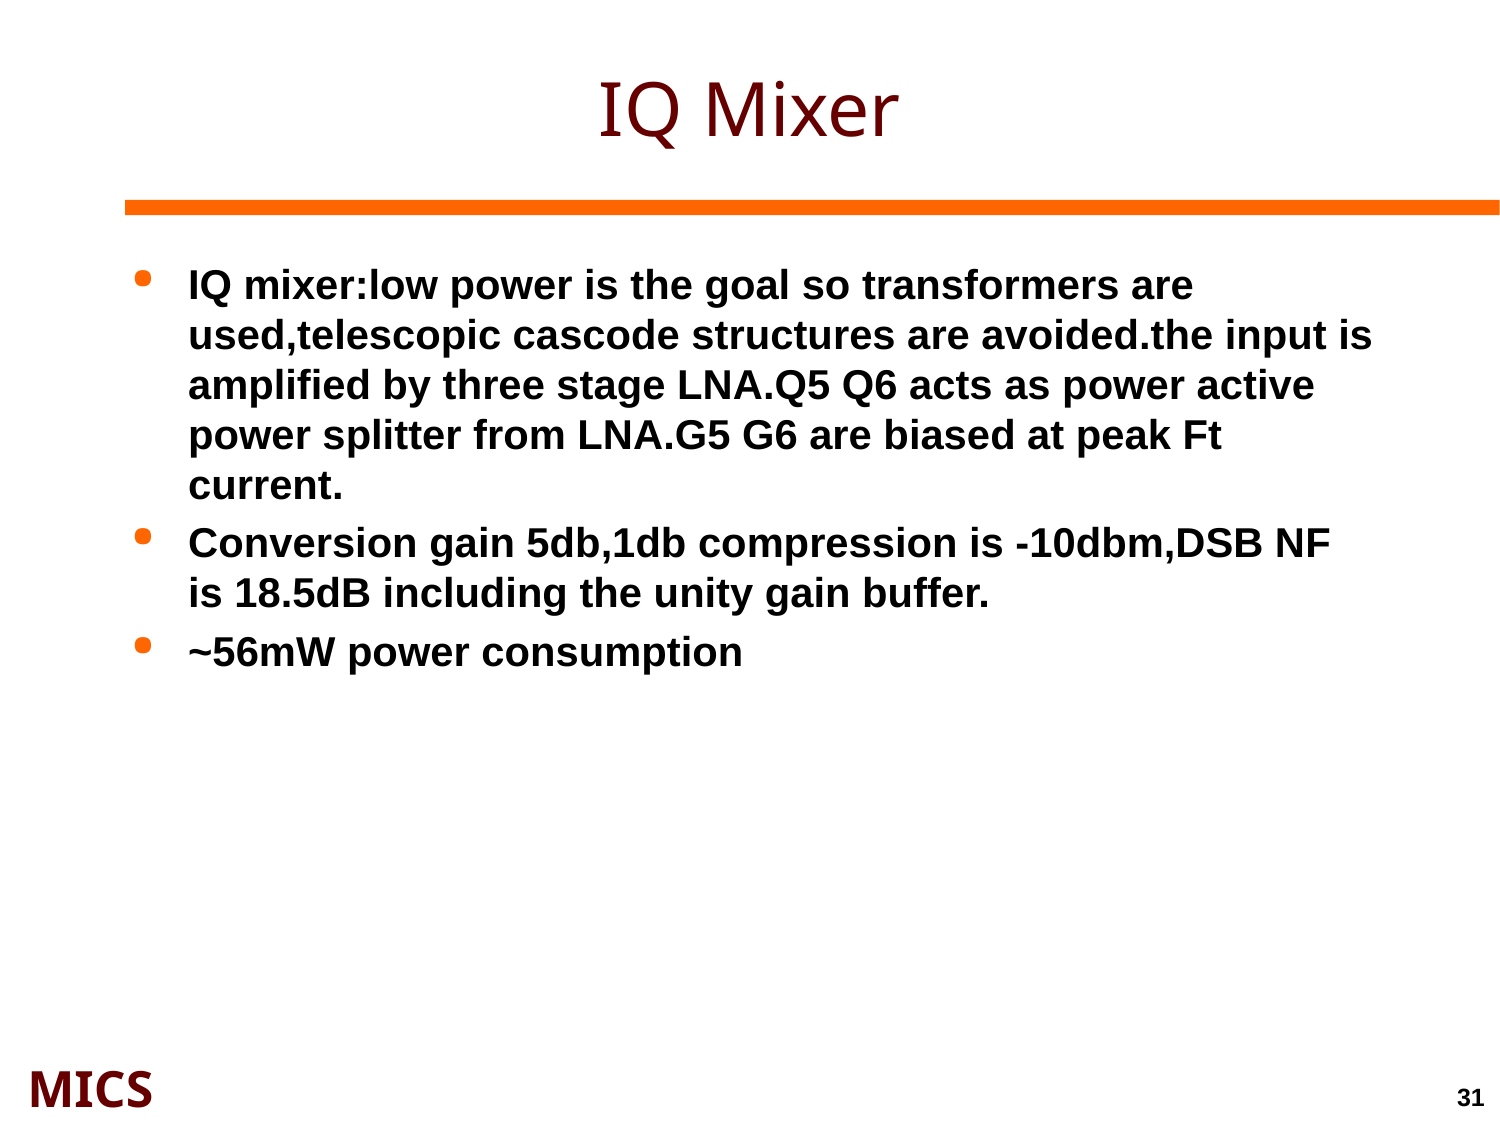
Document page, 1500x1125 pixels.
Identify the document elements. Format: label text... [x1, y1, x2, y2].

list IQ mixer:low power is the goal so transformers are used,telescopic cascode structures are avoided.the input is amplified by three stage LNA.Q5 Q6 acts as power active power splitter from LNA.G5 G6 are biased at peak Ft current. Conversion gain 5db,1db compression is -10dbm,DSB NF is 18.5dB including the unity gain buffer. ~56mW power consumption [116, 249, 1392, 926]
slide_number 31 [1425, 1067, 1500, 1125]
title IQ Mixer [112, 12, 1388, 201]
